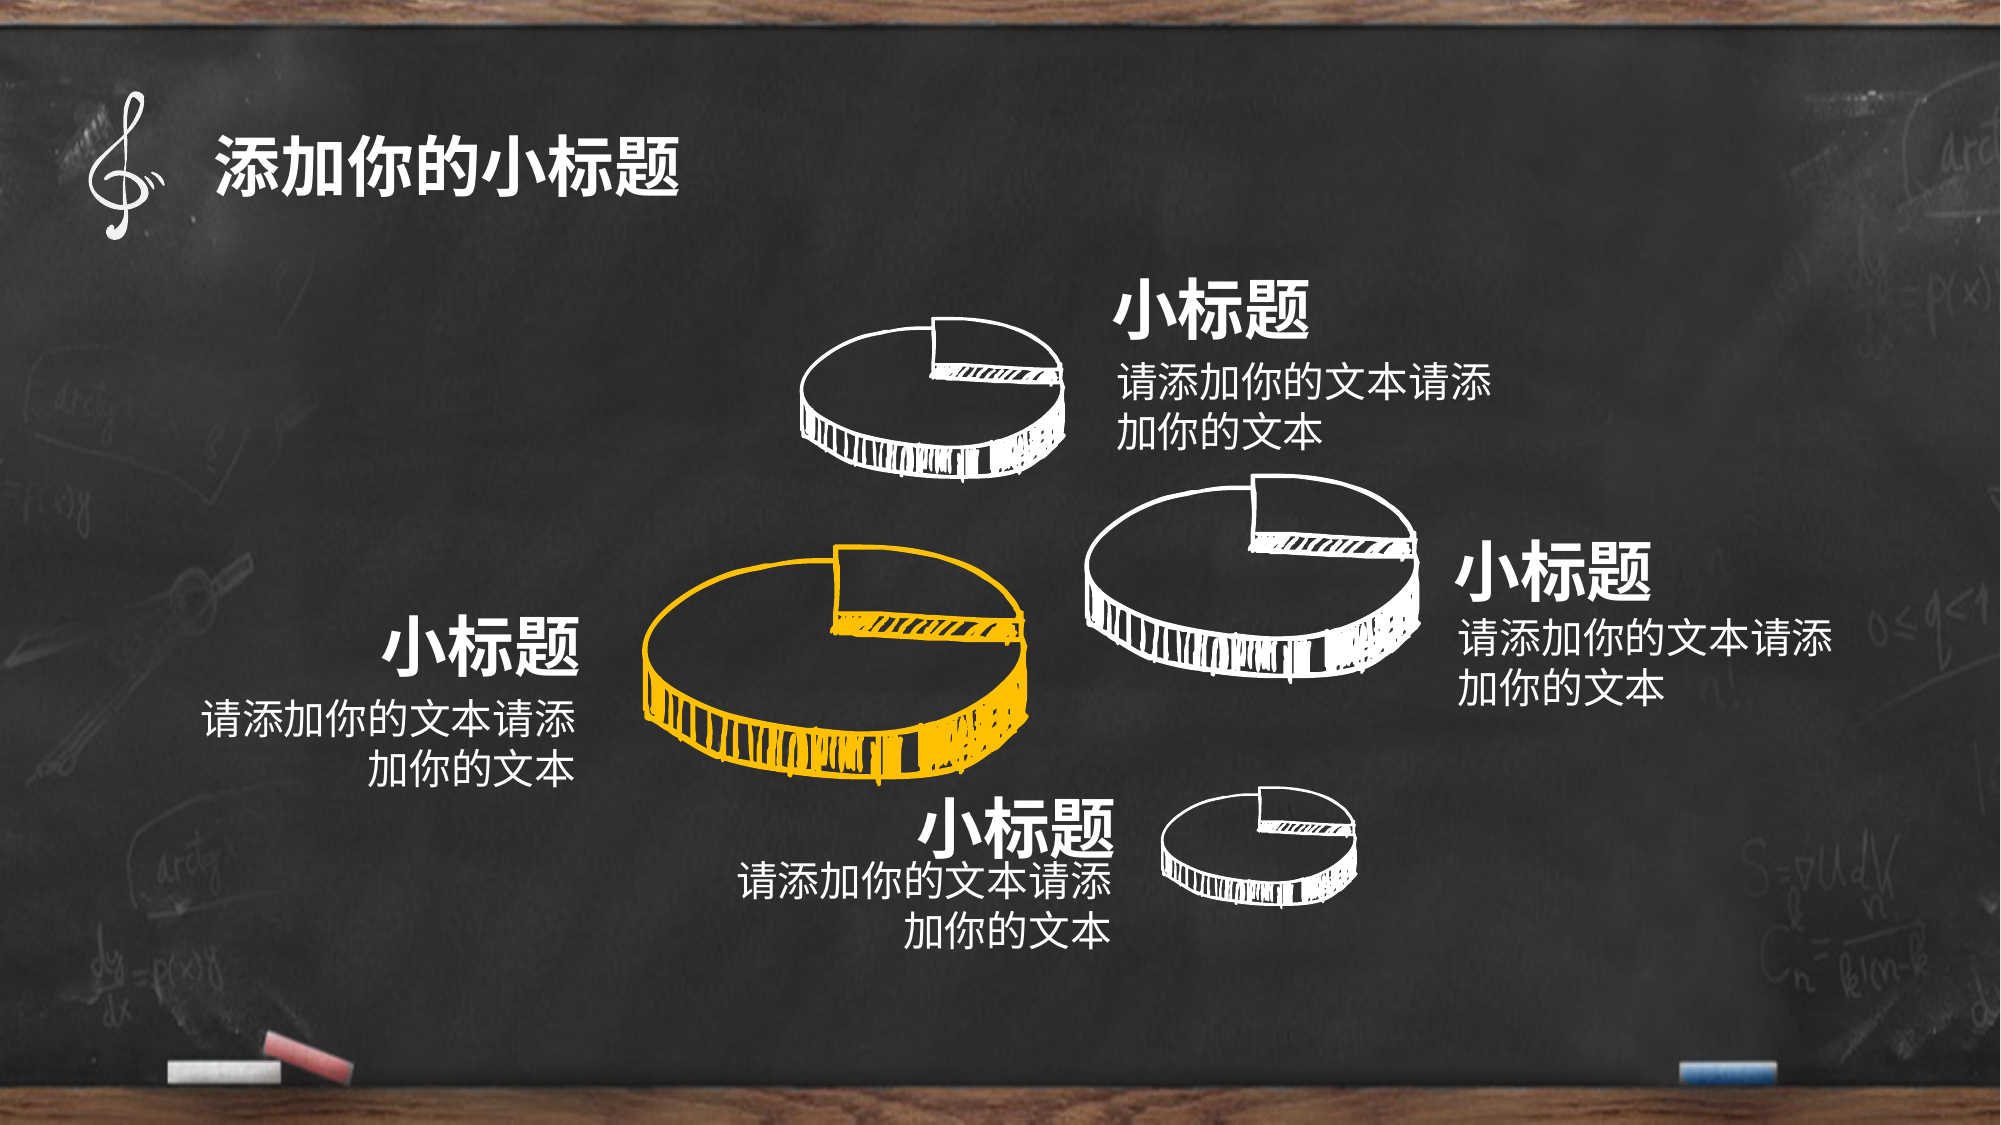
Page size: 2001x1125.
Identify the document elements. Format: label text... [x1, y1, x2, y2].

text_box 小标题 [380, 604, 581, 685]
text_box 请添加你的文本请添加你的文本 [1443, 604, 1867, 720]
text_box 请添加你的文本请添加你的文本 [703, 847, 1127, 963]
text_box [1084, 473, 1421, 685]
text_box 小标题 [916, 787, 1117, 847]
text_box [1160, 786, 1358, 910]
picture [0, 0, 2001, 1125]
text_box 请添加你的文本请添加你的文本 [1101, 348, 1525, 464]
text_box 请添加你的文本请添加你的文本 [167, 685, 591, 801]
text_box 小标题 [1453, 529, 1654, 604]
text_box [85, 90, 169, 242]
text_box [642, 544, 1029, 787]
text_box 小标题 [1111, 267, 1312, 348]
text_box 添加你的小标题 [214, 124, 682, 205]
text_box [799, 316, 1067, 484]
